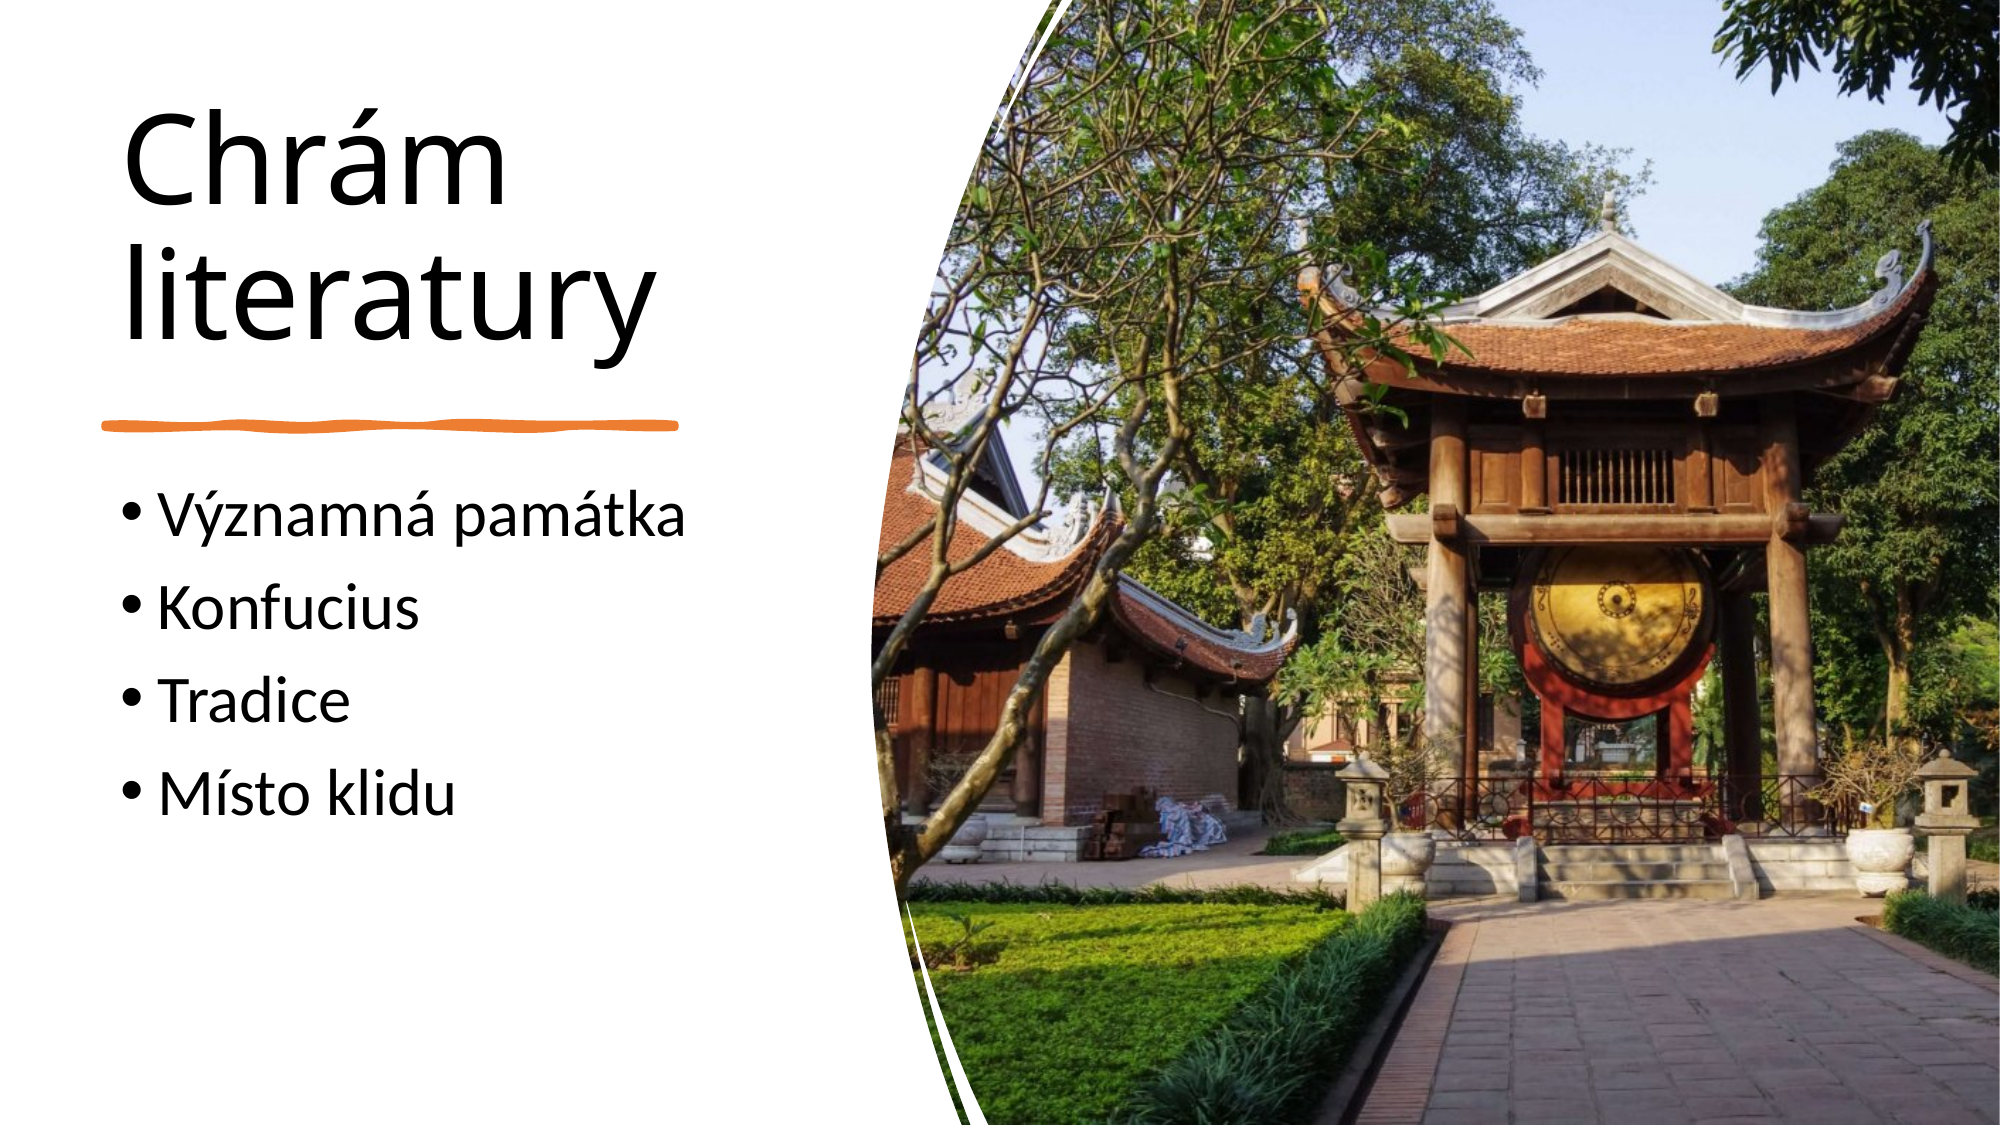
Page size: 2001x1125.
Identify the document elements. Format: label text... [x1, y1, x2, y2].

picture [871, 0, 2000, 1125]
text_box [103, 421, 676, 431]
list Významná památka Konfucius Tradice Místo klidu [105, 471, 802, 1016]
text_box [0, 0, 871, 1125]
title Chrám literatury [105, 53, 822, 375]
